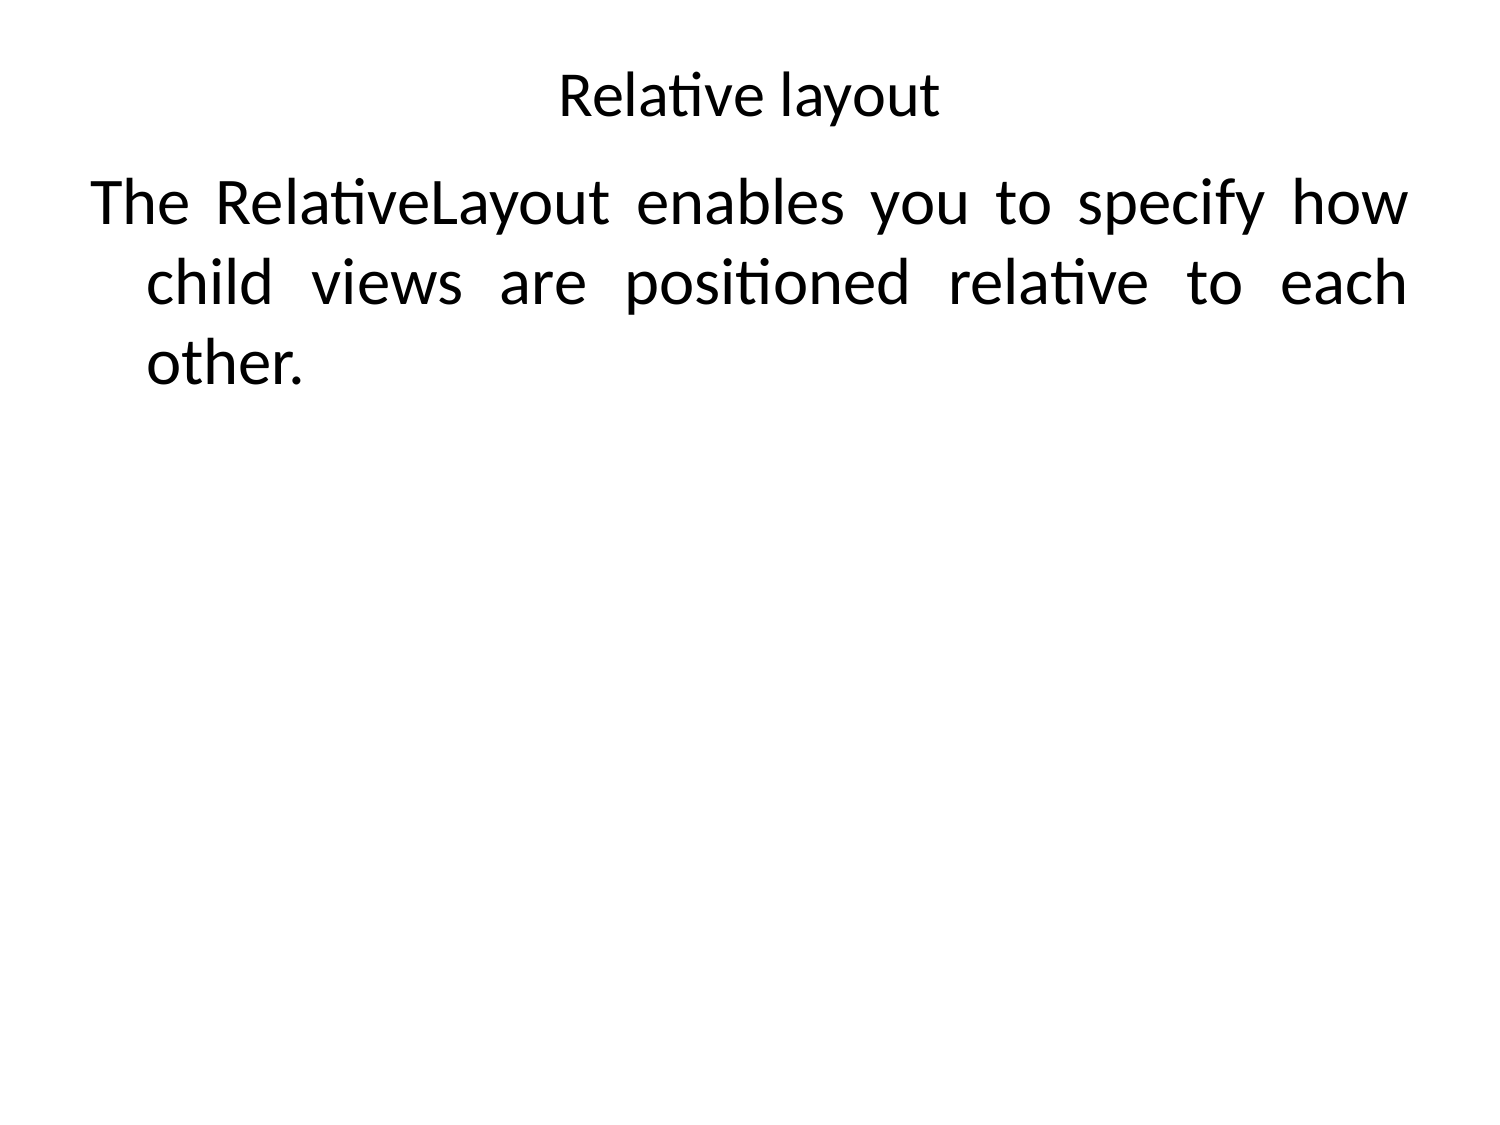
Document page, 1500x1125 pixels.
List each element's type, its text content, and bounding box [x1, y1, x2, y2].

title Relative layout [75, 45, 1425, 138]
list The RelativeLayout enables you to specify how child views are positioned relative to each other. [75, 149, 1425, 1005]
